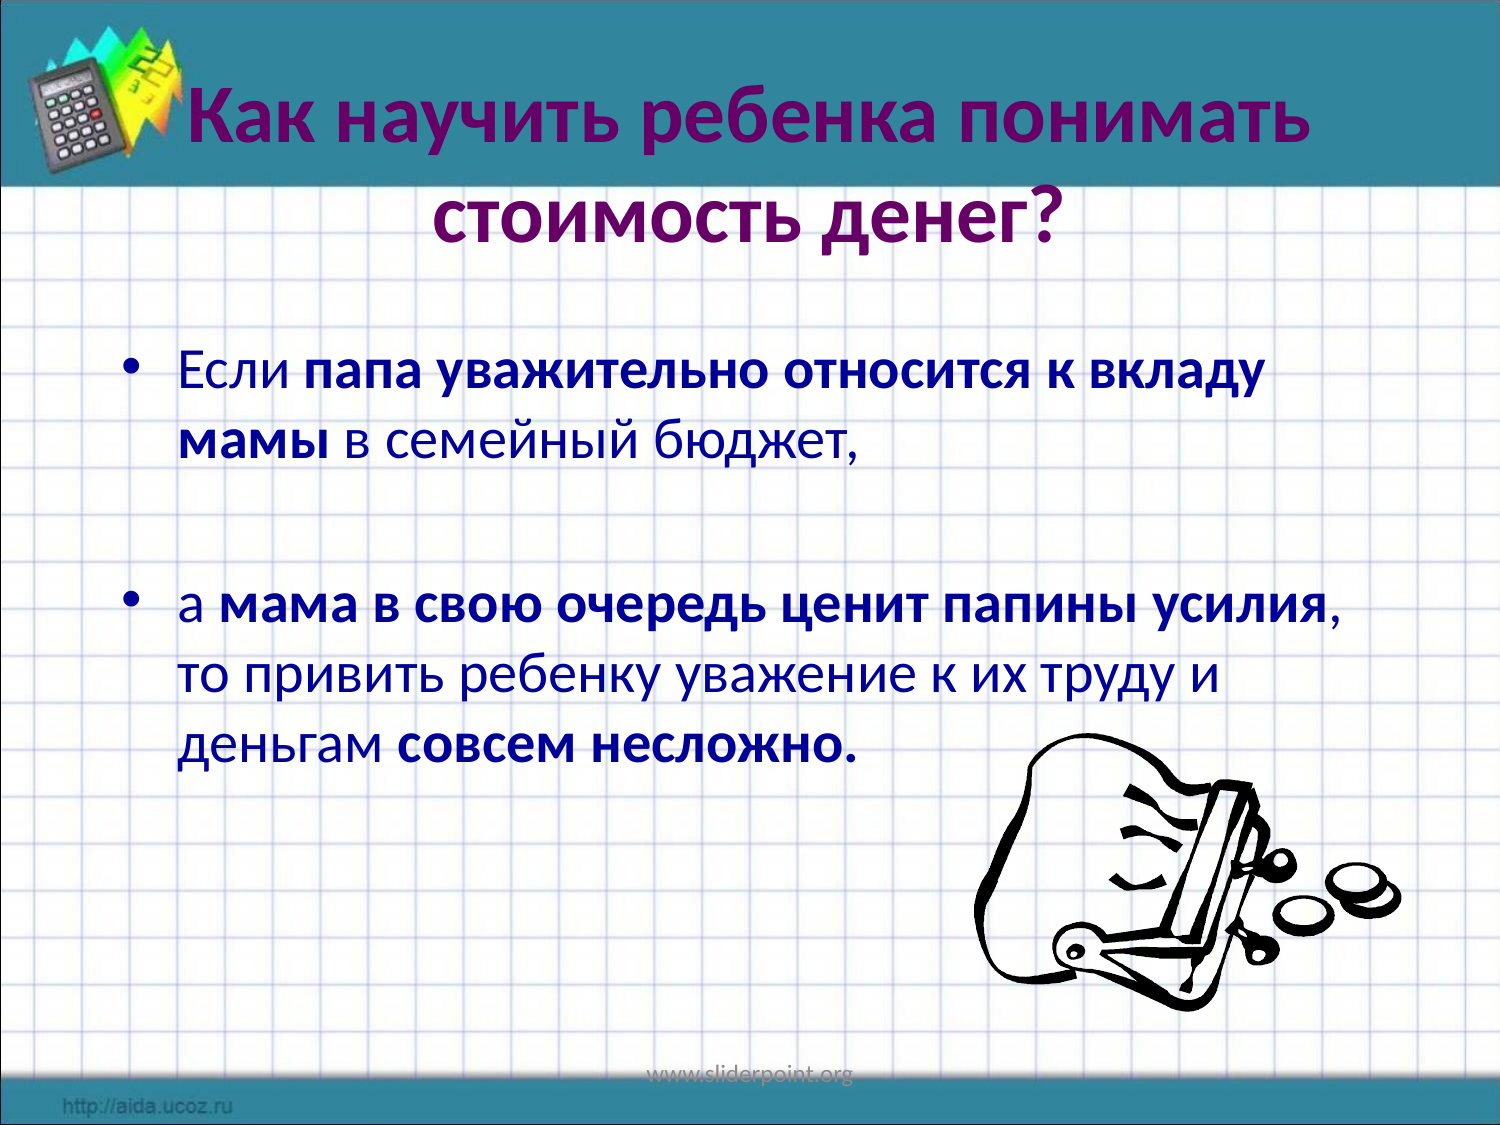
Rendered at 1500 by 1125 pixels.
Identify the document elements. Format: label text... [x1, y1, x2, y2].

picture [0, 0, 1500, 1125]
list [973, 732, 1402, 1012]
list Если папа уважительно относится к вкладу мамы в семейный бюджет, а мама в свою очередь ценит папины усилия, то привить ребенку уважение к их труду и деньгам совсем несложно. [105, 322, 1400, 1006]
footer www.sliderpoint.org [512, 1042, 988, 1103]
title Как научить ребенка понимать стоимость денег? [74, 44, 1426, 274]
